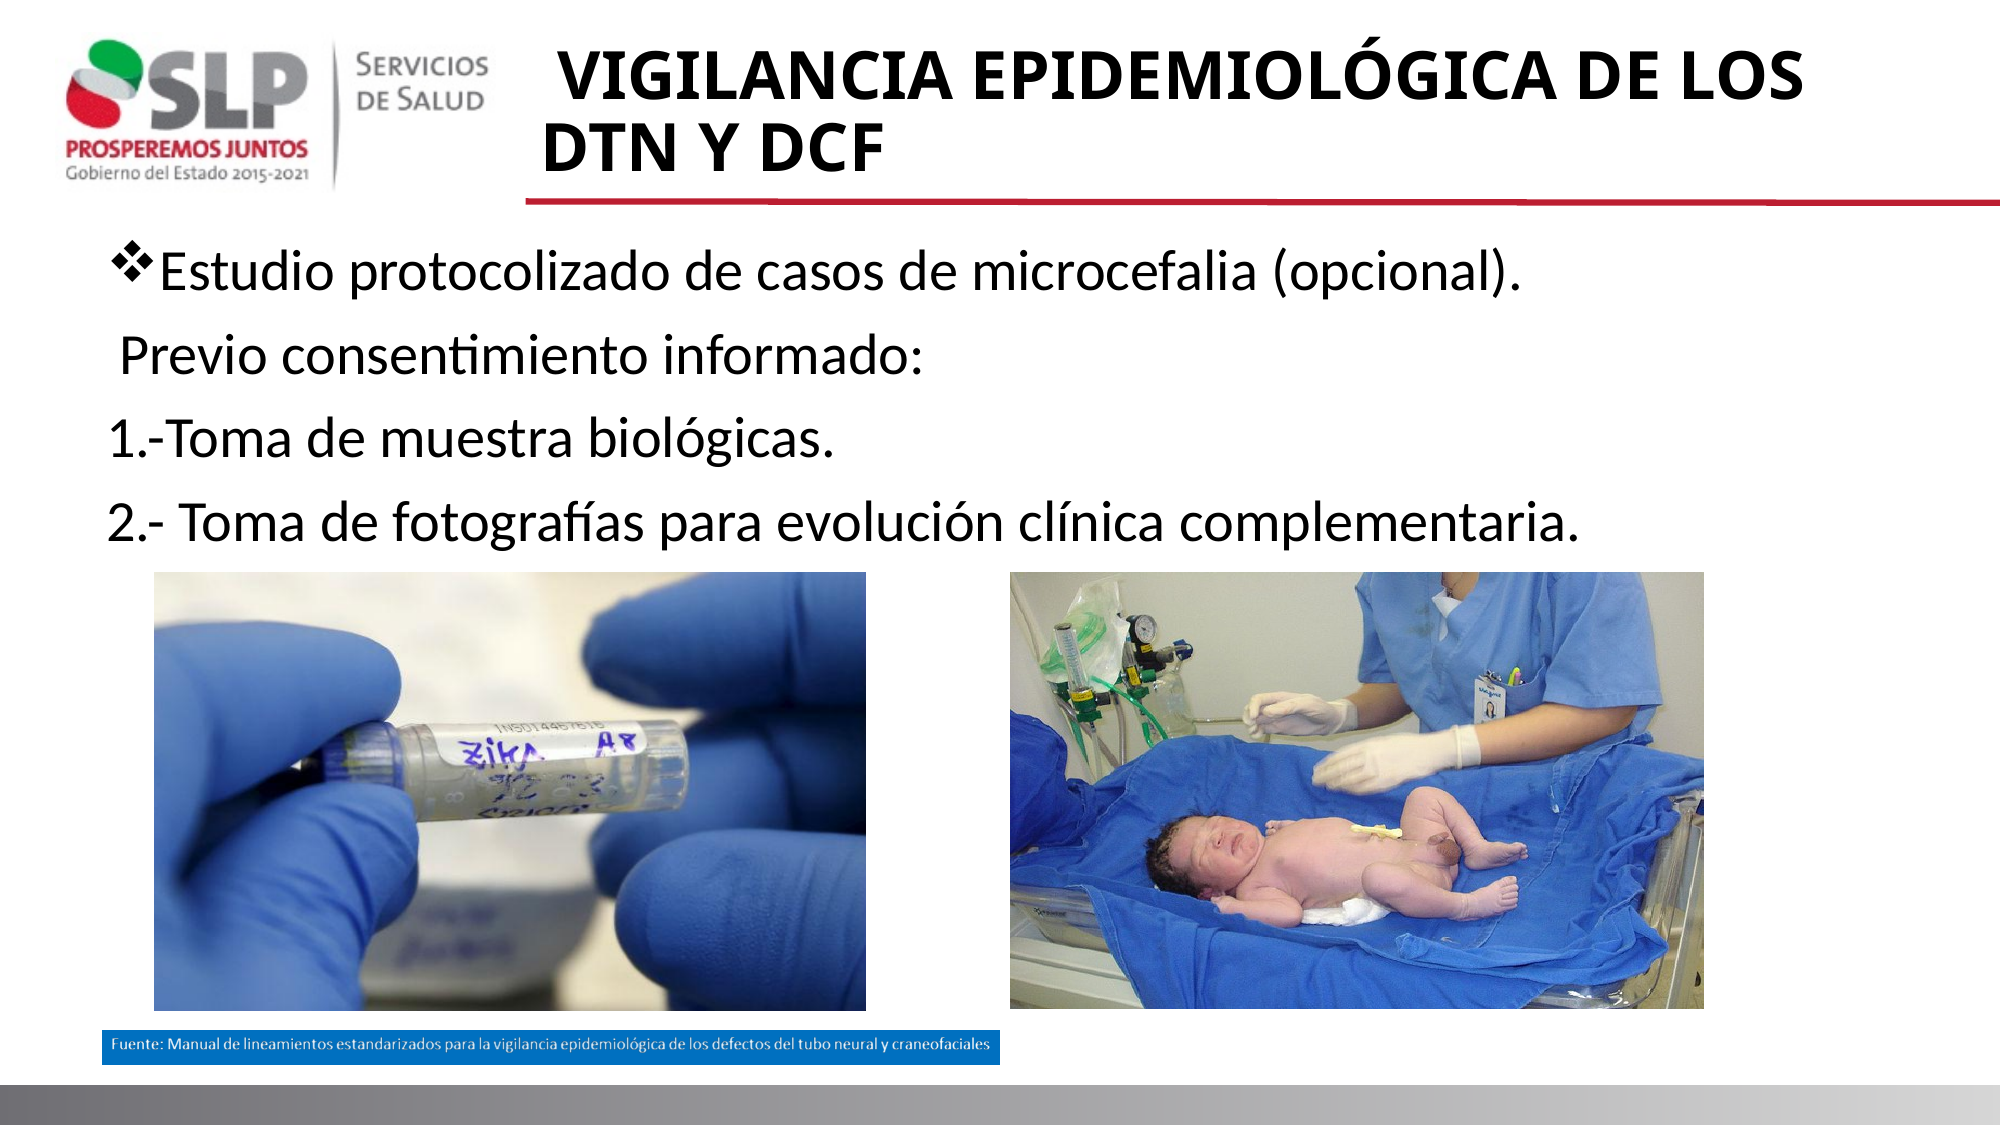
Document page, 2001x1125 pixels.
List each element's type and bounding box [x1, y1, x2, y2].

picture [154, 572, 866, 1011]
picture [1010, 572, 1704, 1009]
text_box [0, 32, 2000, 1125]
picture [101, 1029, 1000, 1065]
